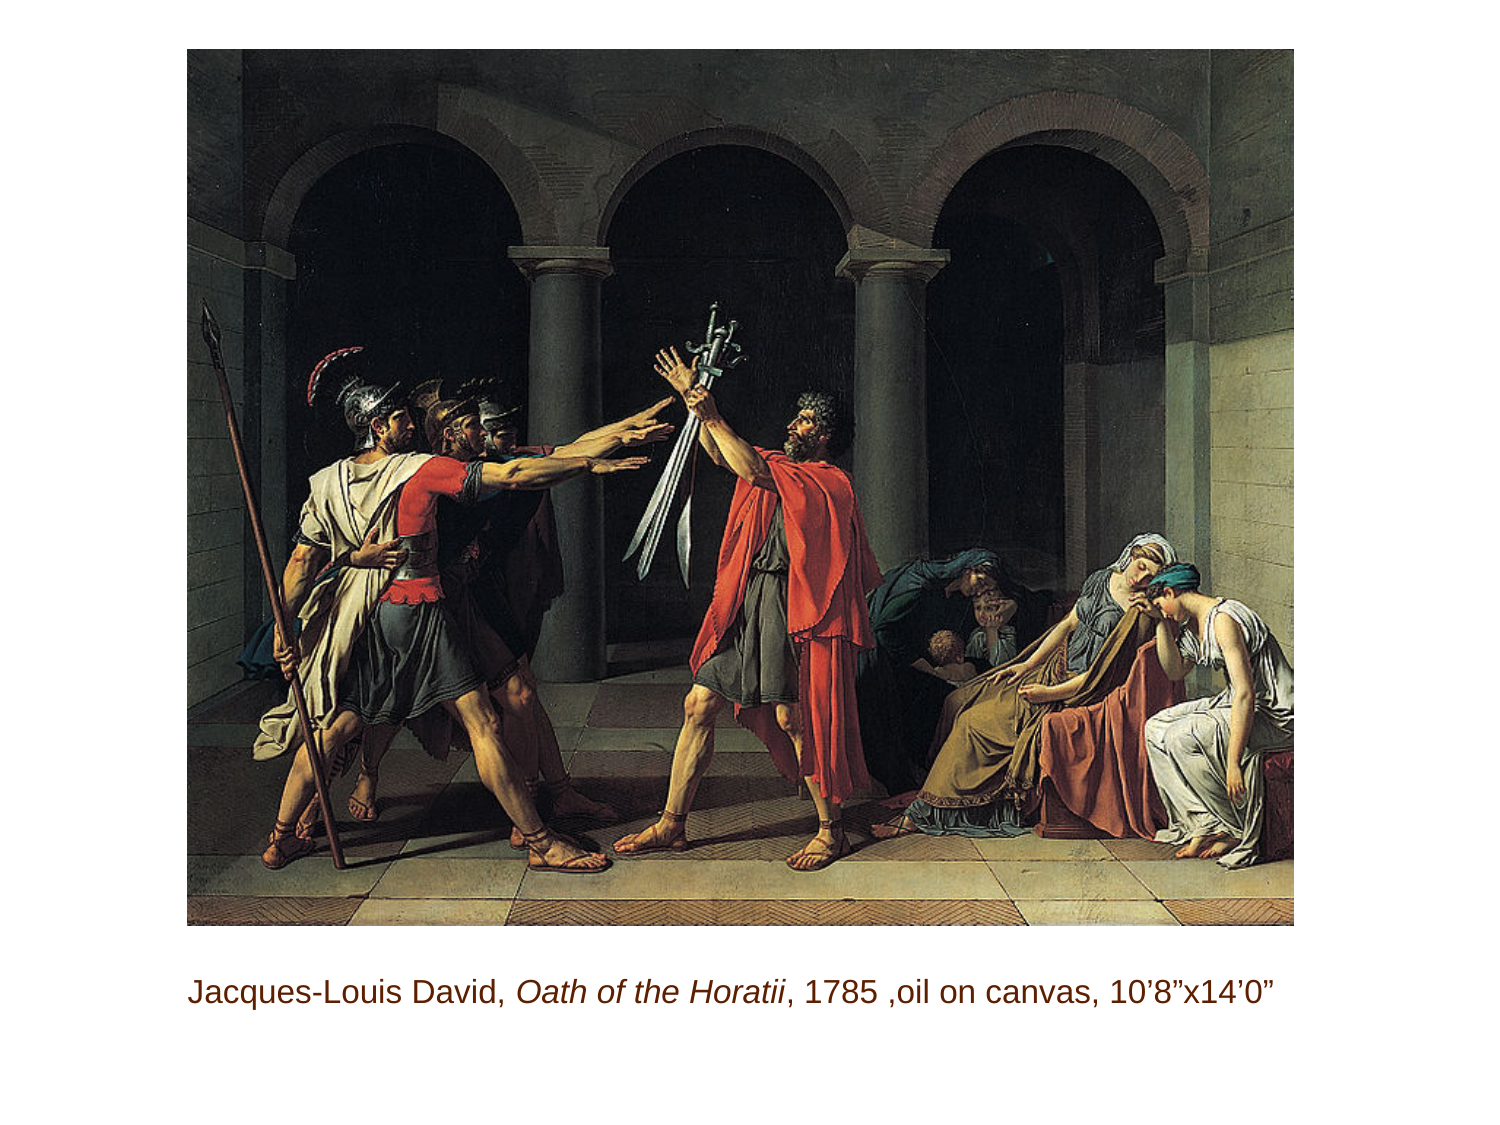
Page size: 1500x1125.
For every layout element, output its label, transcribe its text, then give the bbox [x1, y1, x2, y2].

title [99, 87, 1426, 1031]
text_box Jacques-Louis David, Oath of the Horatii, 1785 ,oil on canvas, 10’8”x14’0” [150, 962, 1313, 1018]
picture [187, 49, 1294, 926]
